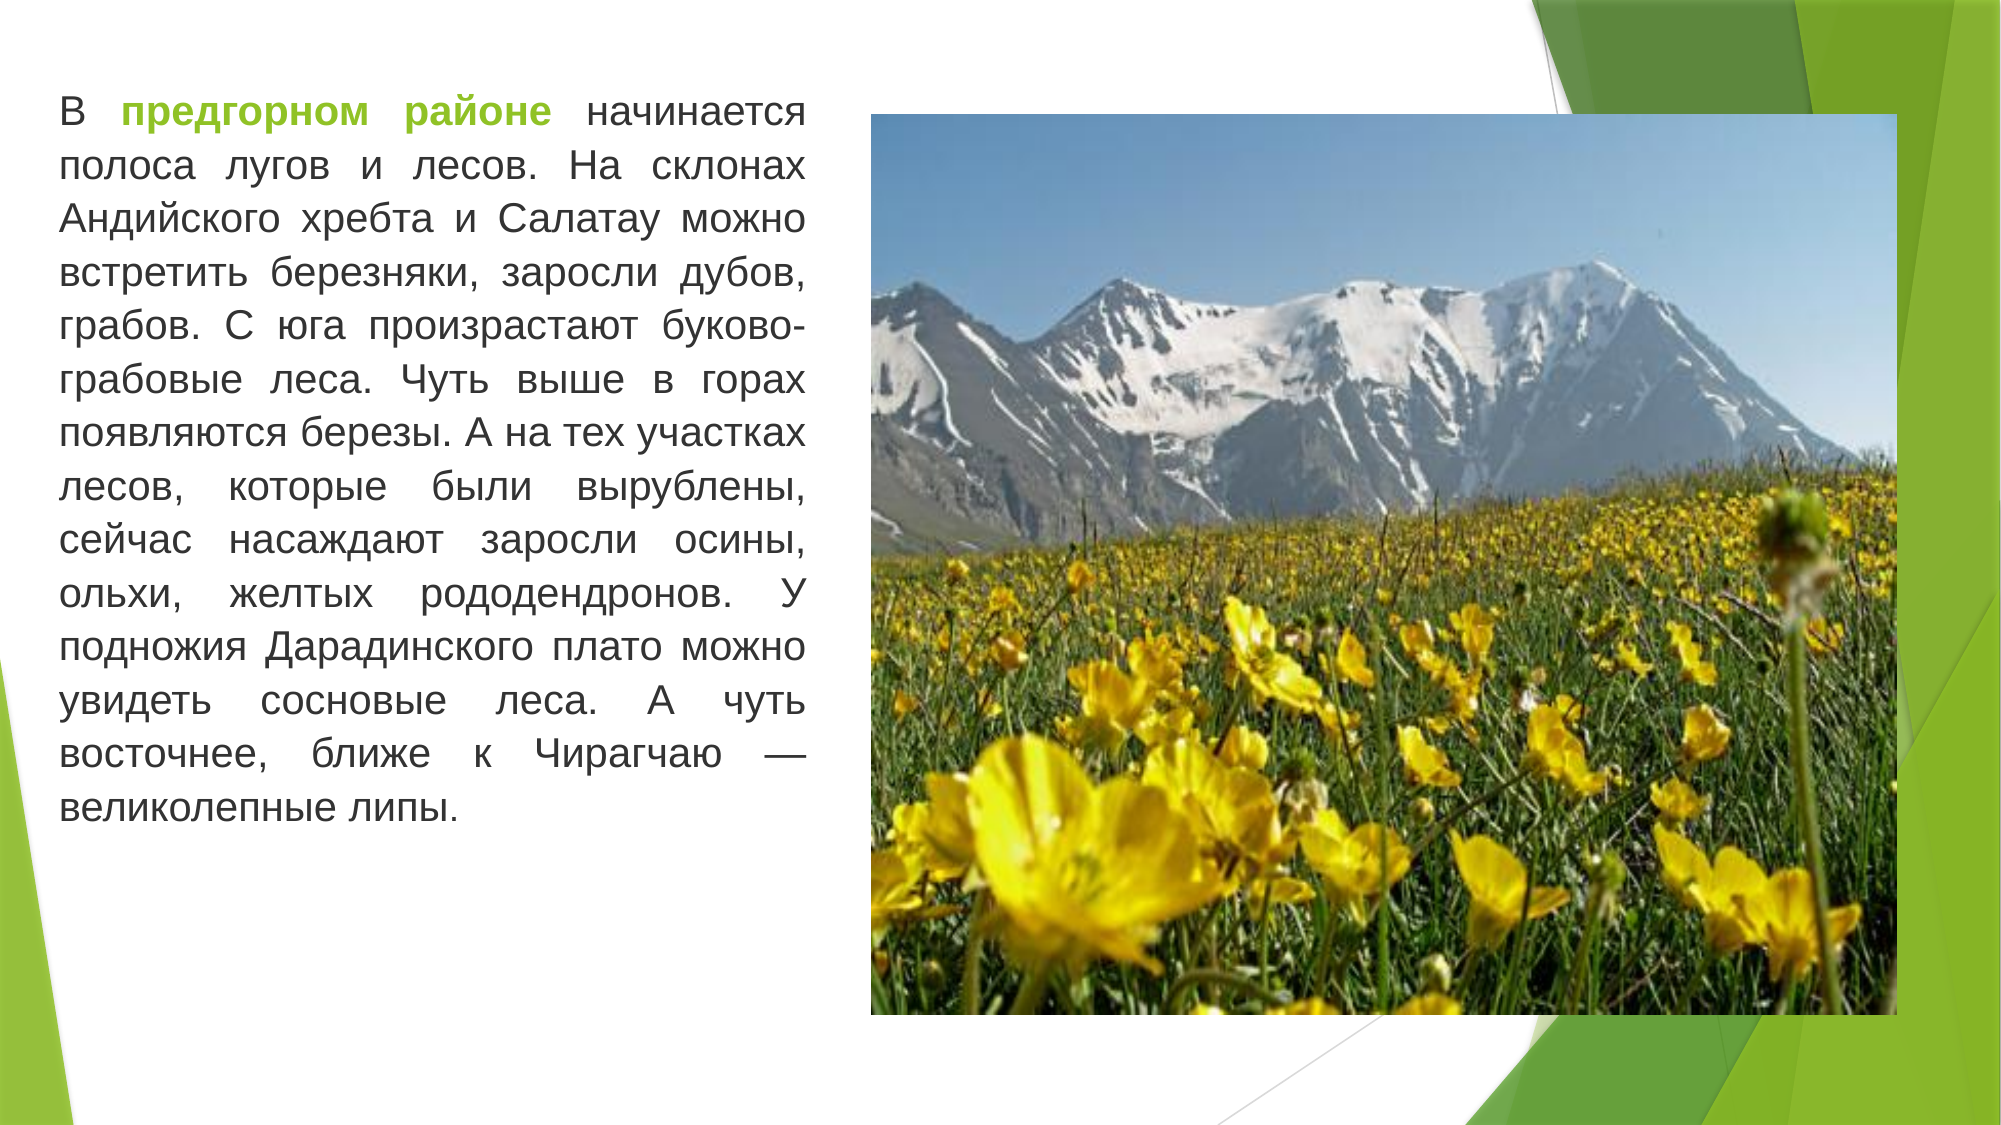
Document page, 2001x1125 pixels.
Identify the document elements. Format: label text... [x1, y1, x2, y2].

text_box В предгорном районе начинается полоса лугов и лесов. На склонах Андийского хребта и Салатау можно встретить березняки, заросли дубов, грабов. С юга произрастают буково-грабовые леса. Чуть выше в горах появляются березы. А на тех участках лесов, которые были вырублены, сейчас насаждают заросли осины, ольхи, желтых рододендронов. У подножия Дарадинского плато можно увидеть сосновые леса. А чуть восточнее, ближе к Чирагчаю — великолепные липы. [44, 73, 822, 837]
picture [871, 114, 1898, 1015]
